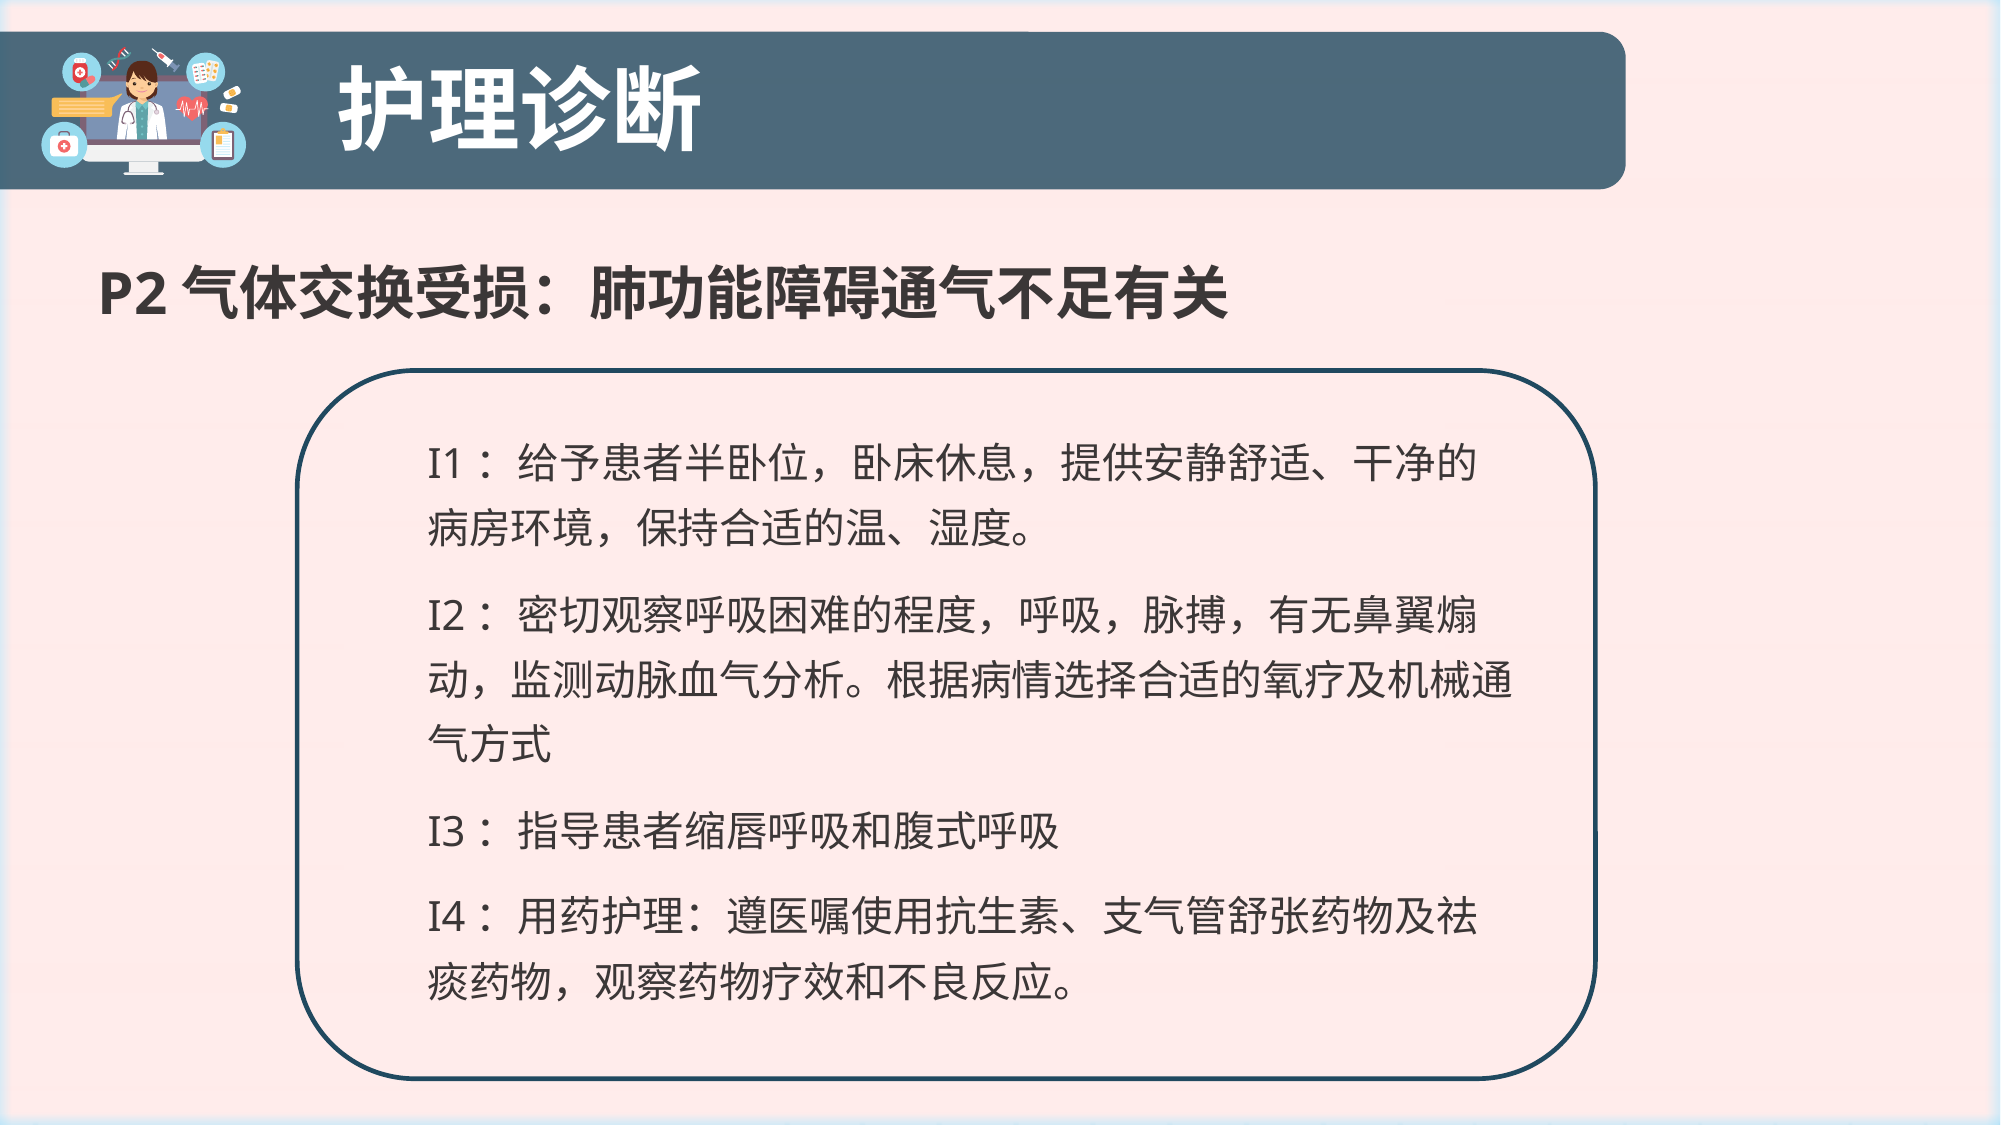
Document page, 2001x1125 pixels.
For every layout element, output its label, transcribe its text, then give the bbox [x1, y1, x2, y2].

text_box 护理诊断 [321, 44, 1034, 170]
picture [9, 5, 1989, 1116]
text_box [0, 30, 1627, 191]
text_box I1：给予患者半卧位，卧床休息，提供安静舒适、干净的病房环境，保持合适的温、湿度。 I2：密切观察呼吸困难的程度，呼吸，脉搏，有无鼻翼煽动，监测动脉血气分析。根据病情选择合适的氧疗及机械通气方式 I3：指导患者缩唇呼吸和腹式呼吸 I4：用药护理：遵医嘱使用抗生素、支气管舒张药物及祛痰药物，观察药物疗效和不良反应。 [412, 309, 1529, 1013]
text_box [0, 0, 2000, 1125]
text_box [3, 1, 1995, 1120]
text_box [296, 369, 1597, 1080]
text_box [41, 46, 246, 175]
text_box P2气体交换受损：肺功能障碍通气不足有关 [82, 231, 1630, 352]
